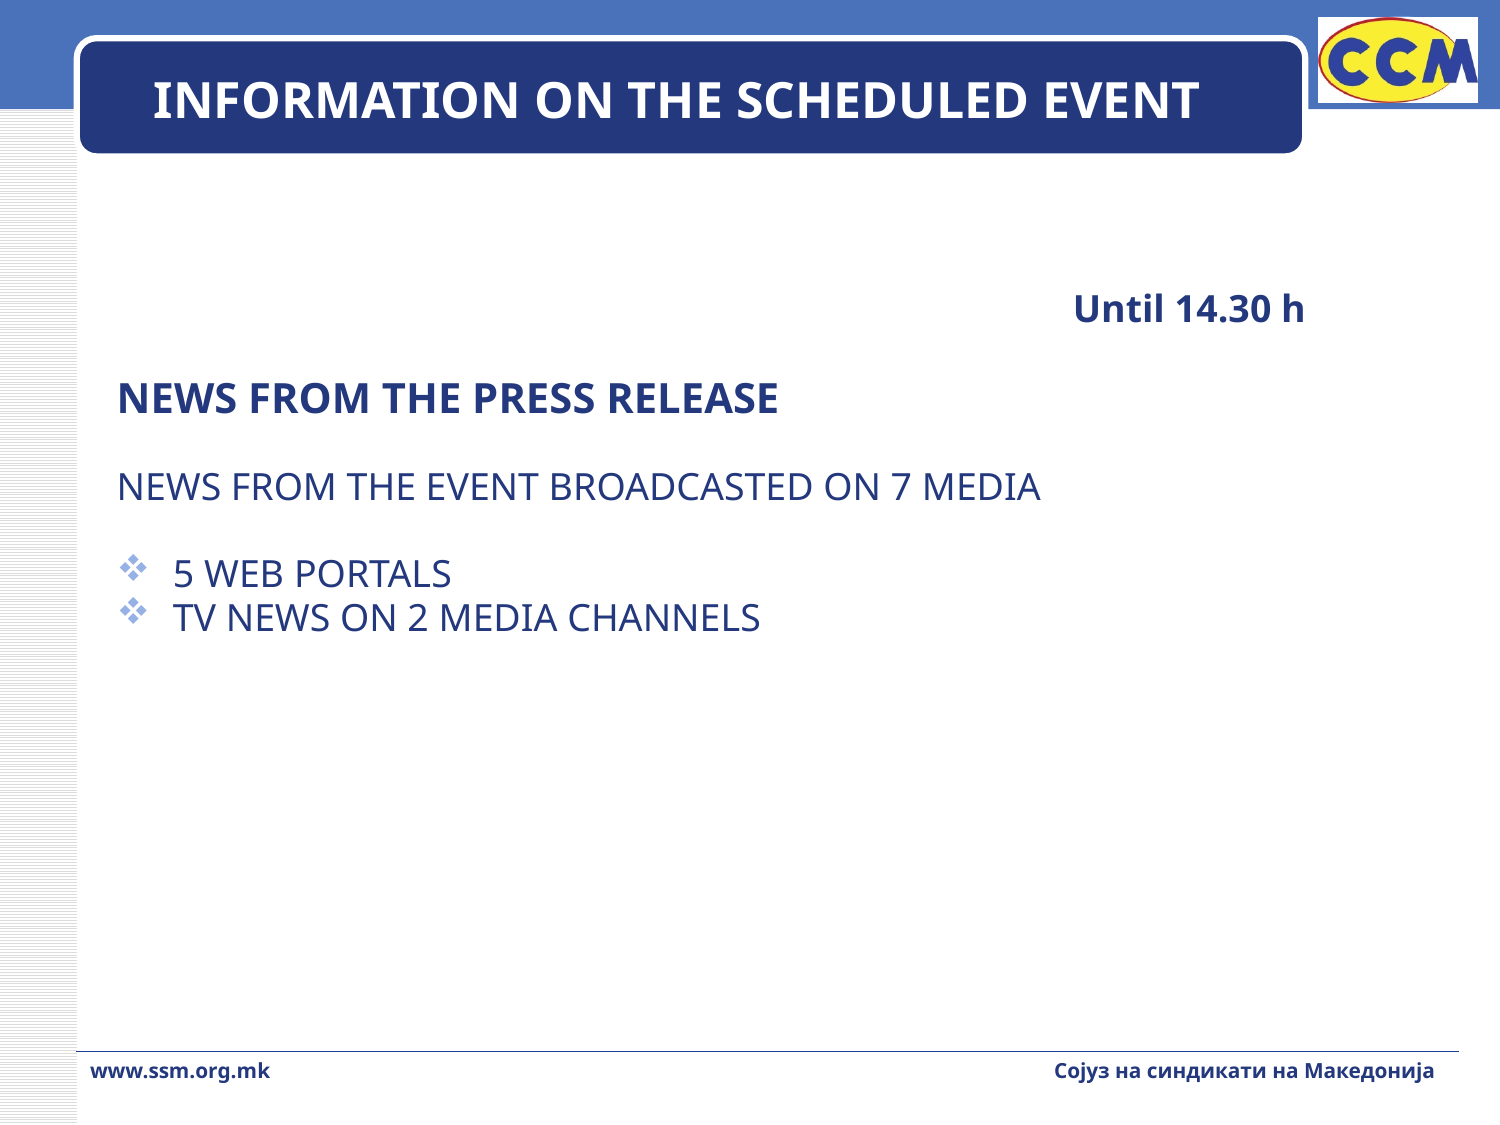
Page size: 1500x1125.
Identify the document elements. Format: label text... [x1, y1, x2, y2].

list Until 14.30 h NEWS FROM THE PRESS RELEASE NEWS FROM THE EVENT BROADCASTED ON 7 MEDIA 5 WEB PORTALS ТV NEWS ON 2 MEDIA CHANNELS [101, 228, 1386, 1025]
title INFORMATION ON THE SCHEDULED EVENT [89, 52, 1265, 145]
footer Сојуз на синдикати на Македонија [975, 1050, 1450, 1088]
picture [1318, 17, 1479, 104]
slide_number www.ssm.org.mk [75, 1050, 513, 1092]
